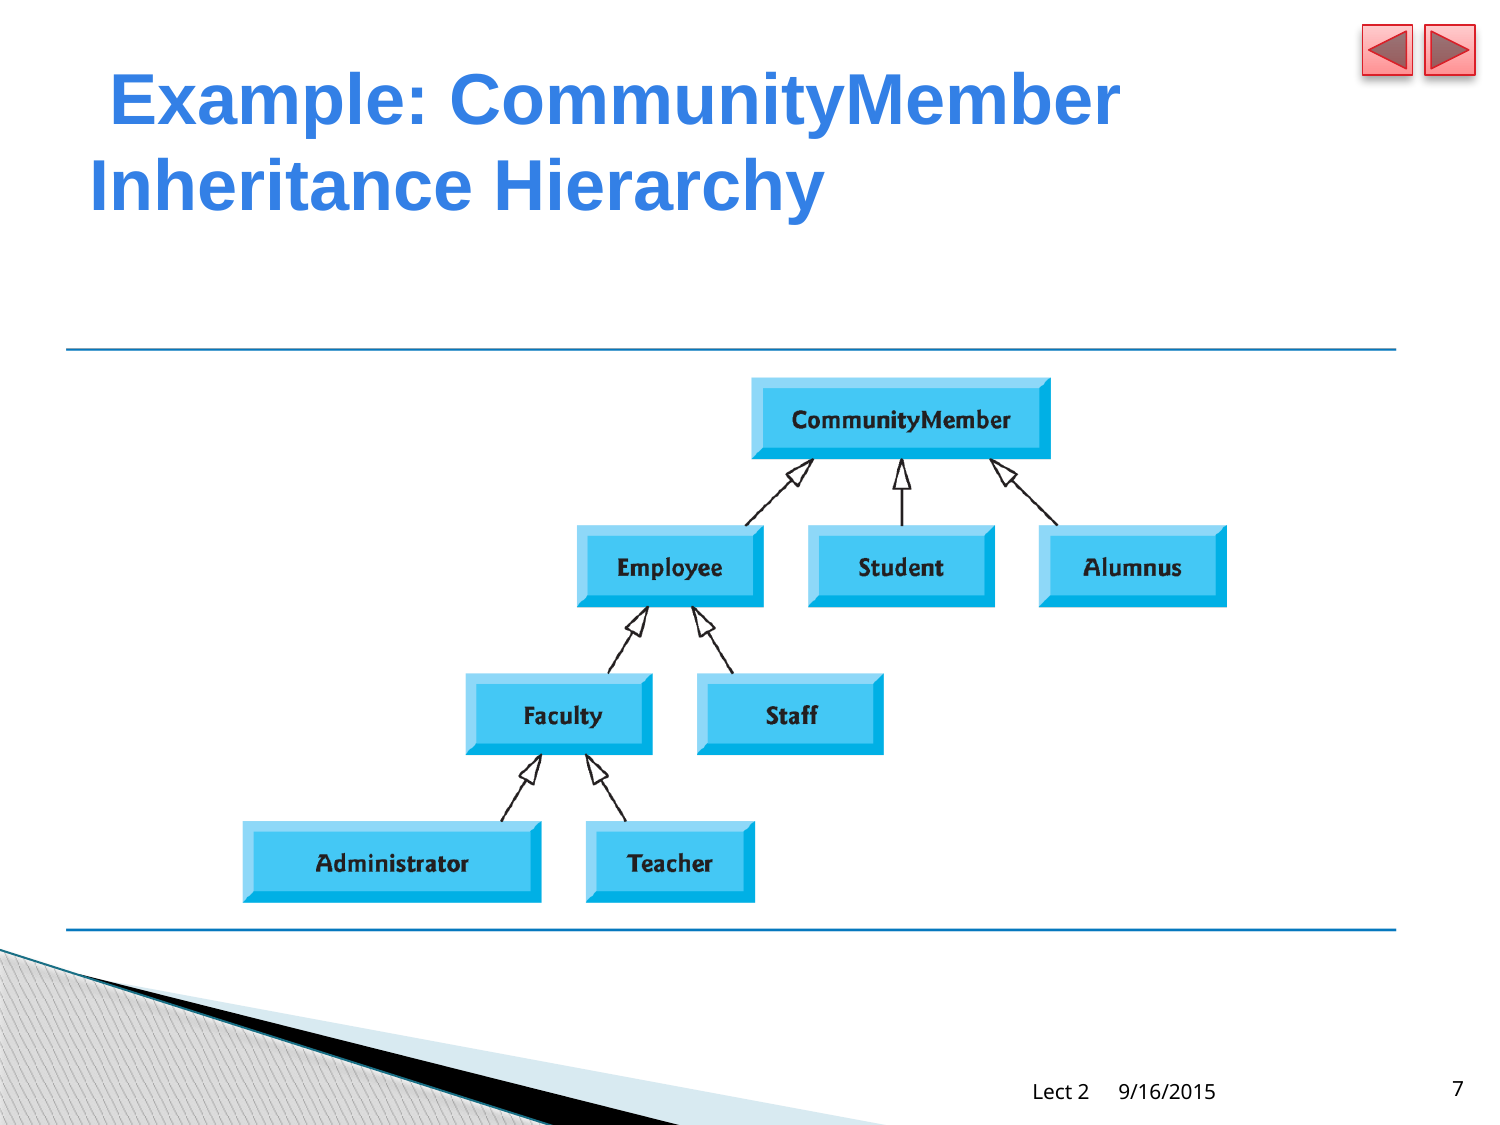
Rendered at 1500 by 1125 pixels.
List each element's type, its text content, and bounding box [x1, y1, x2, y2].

footer Lect 2 [650, 1051, 1105, 1112]
title Example: CommunityMember Inheritance Hierarchy [75, 45, 1425, 233]
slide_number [1105, 1051, 1418, 1112]
slide_number 7 [1418, 1051, 1479, 1112]
picture [0, 260, 1495, 941]
